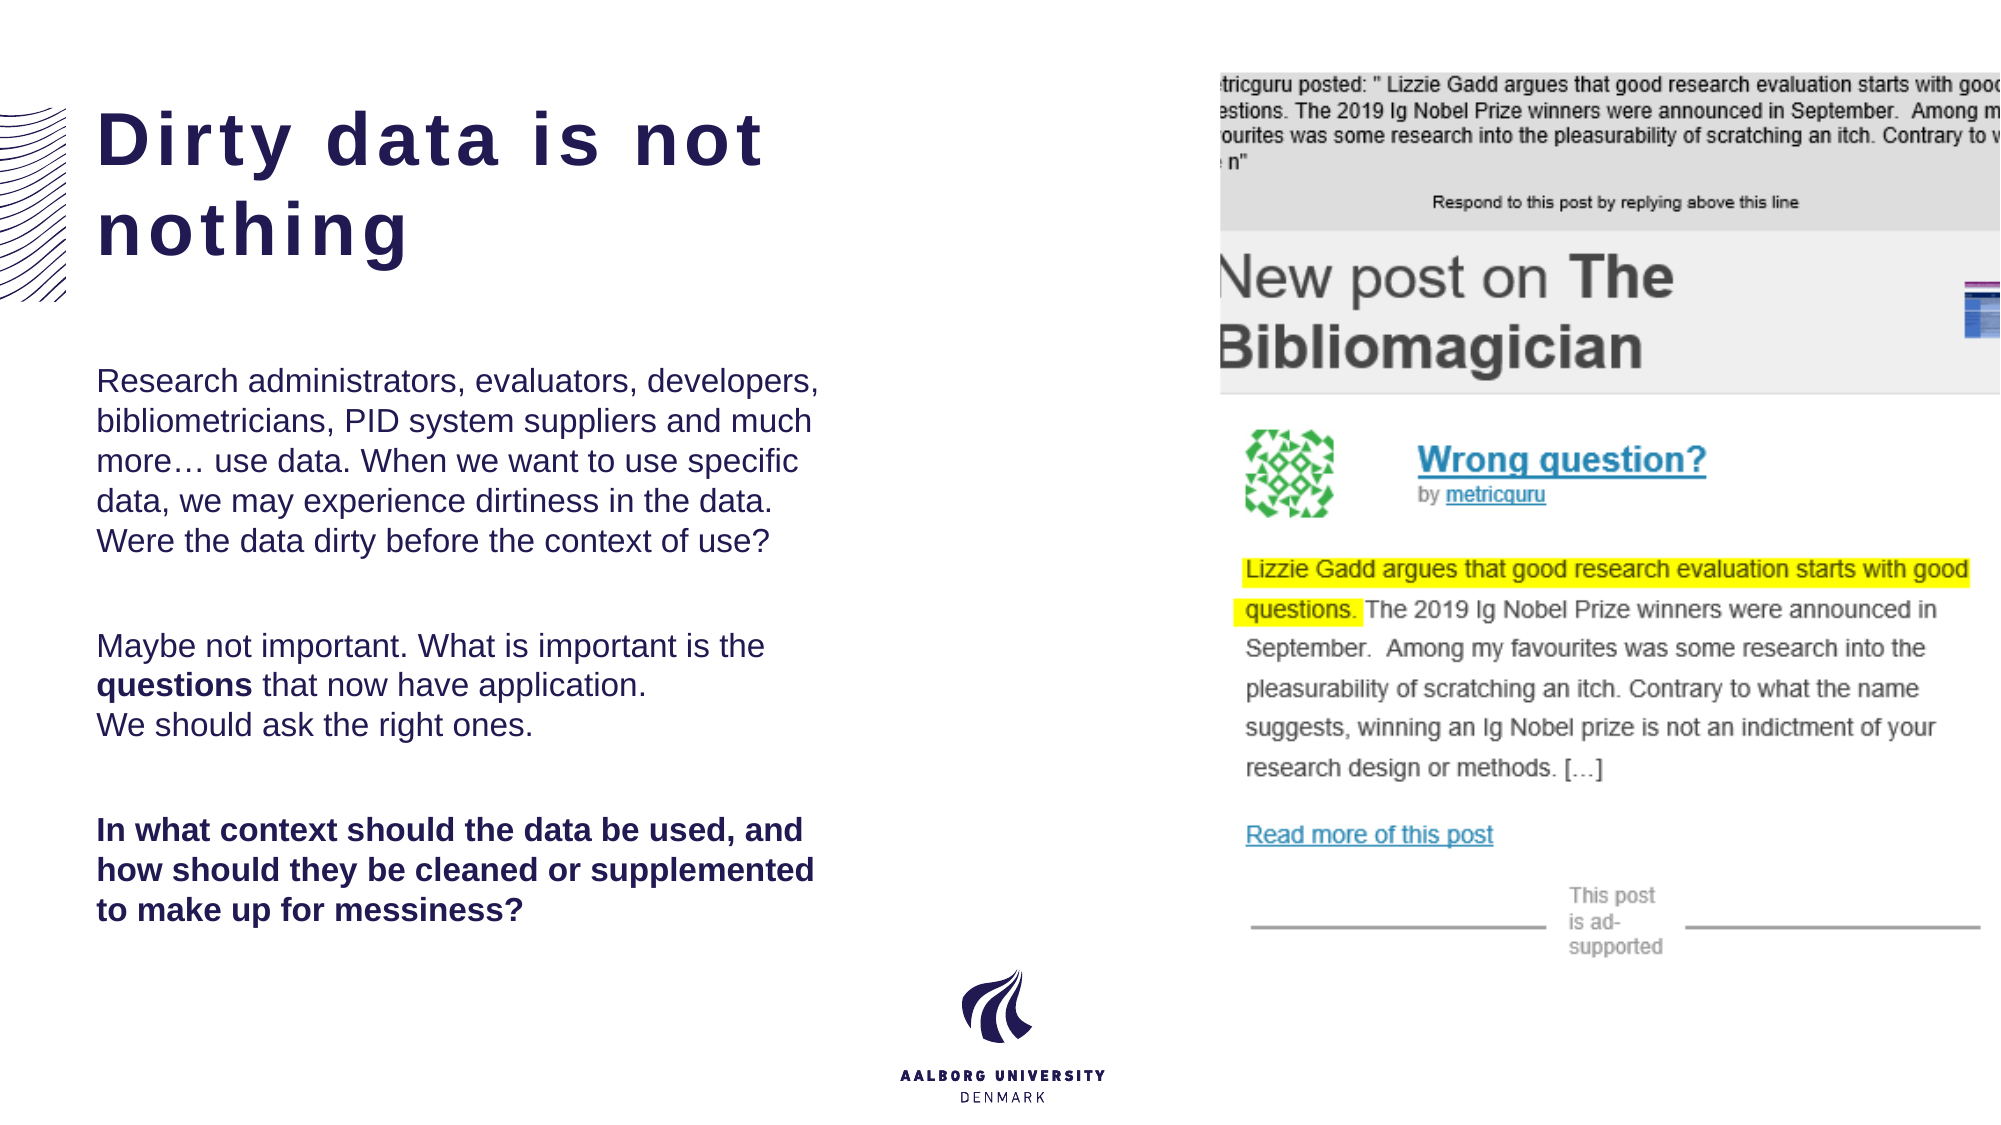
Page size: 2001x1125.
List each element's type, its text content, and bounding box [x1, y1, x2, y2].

picture [1220, 58, 2000, 987]
title Dirty data is not nothing [96, 58, 833, 325]
list Research administrators, evaluators, developers, bibliometricians, PID system suppliers and much more… use data. When we want to use specific data, we may experience dirtiness in the data. Were the data dirty before the context of use? Maybe not important. What is important is the questions that now have application. We should ask the right ones. In what context should the data be used, and how should they be cleaned or supplemented to make up for messiness? [96, 351, 833, 968]
